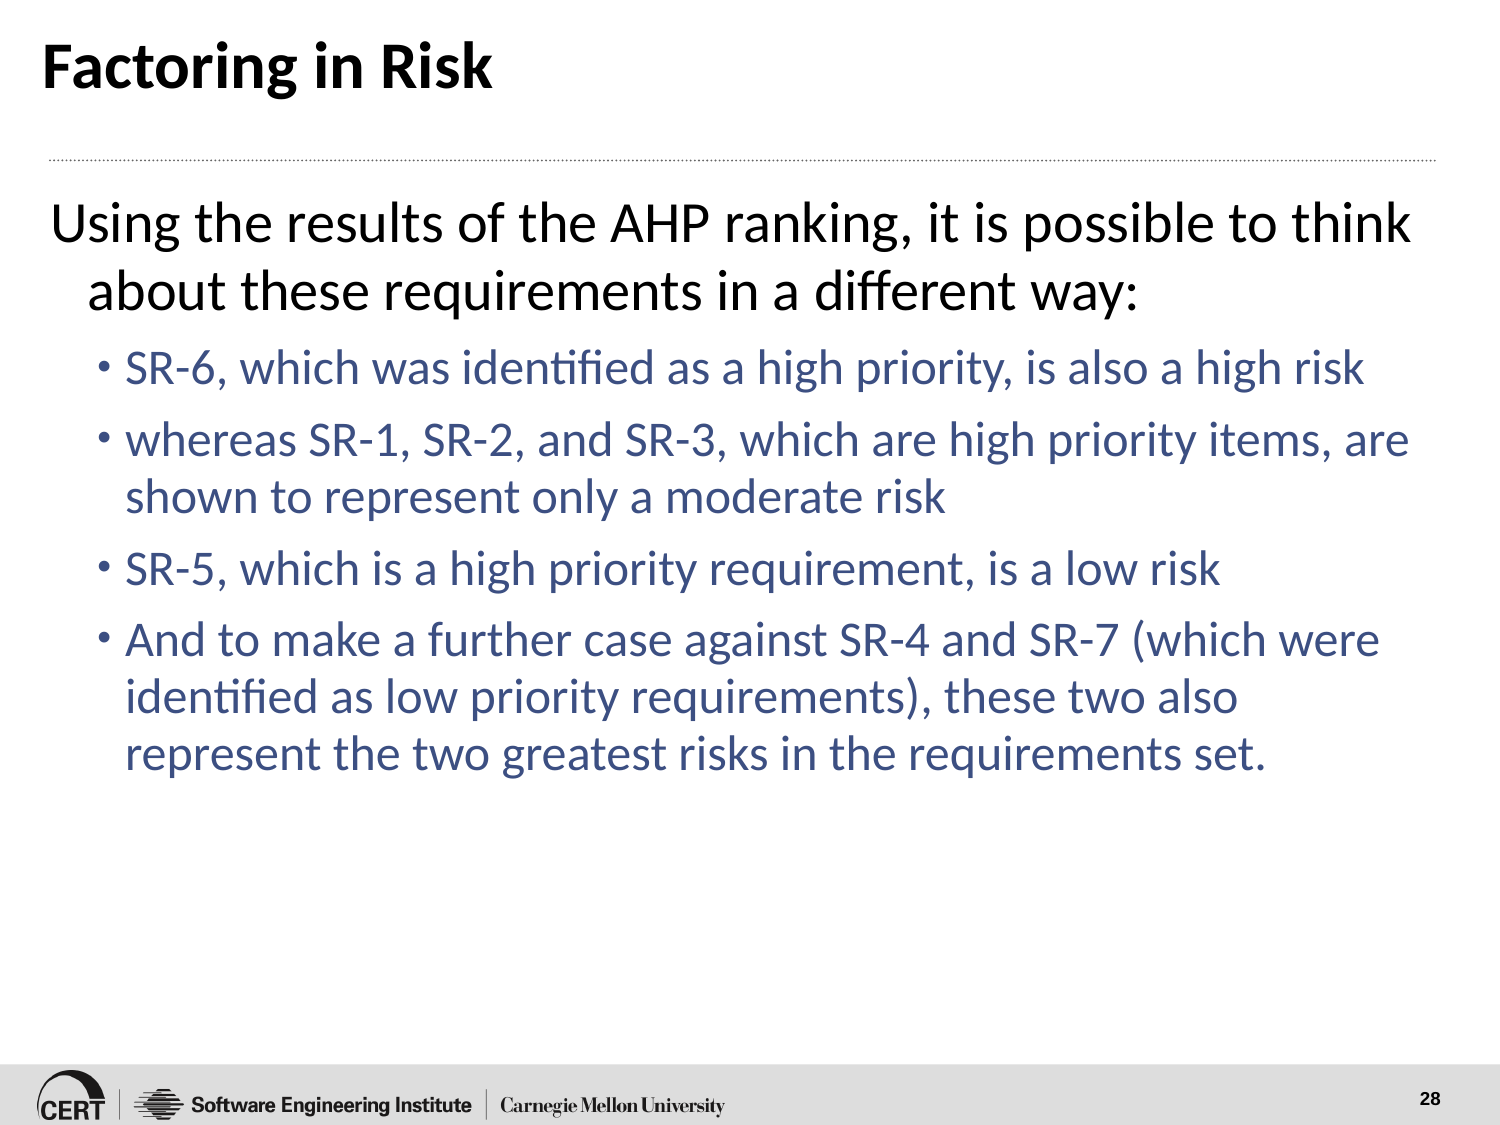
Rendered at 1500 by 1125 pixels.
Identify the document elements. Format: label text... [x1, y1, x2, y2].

picture [37, 1069, 725, 1122]
list Using the results of the AHP ranking, it is possible to think about these requirements in a different way: SR-6, which was identified as a high priority, is also a high risk whereas SR-1, SR-2, and SR-3, which are high priority items, are shown to represent only a moderate risk SR-5, which is a high priority requirement, is a low risk And to make a further case against SR-4 and SR-7 (which were identified as low priority requirements), these two also represent the two greatest risks in the requirements set. [49, 187, 1438, 1001]
title Factoring in Risk [42, 37, 1434, 155]
